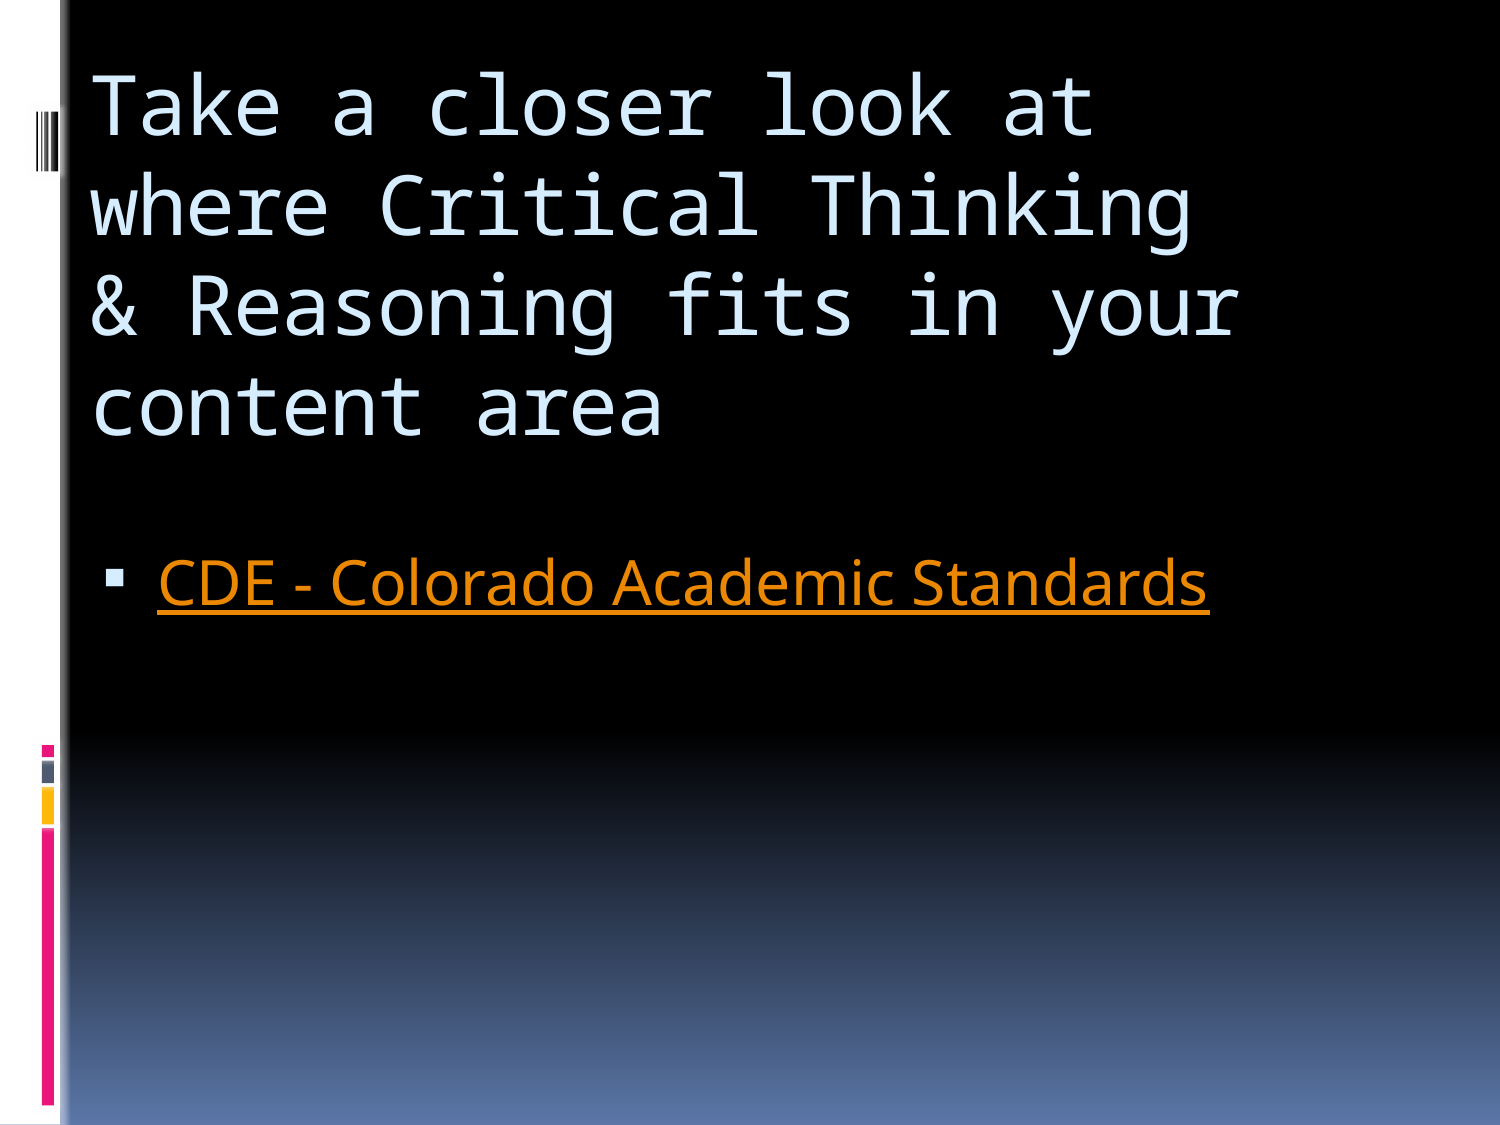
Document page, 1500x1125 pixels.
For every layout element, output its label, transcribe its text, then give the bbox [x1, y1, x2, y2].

list CDE - Colorado Academic Standards [75, 535, 1300, 1005]
title Take a closer look at where Critical Thinking & Reasoning fits in your content area [75, 45, 1300, 535]
